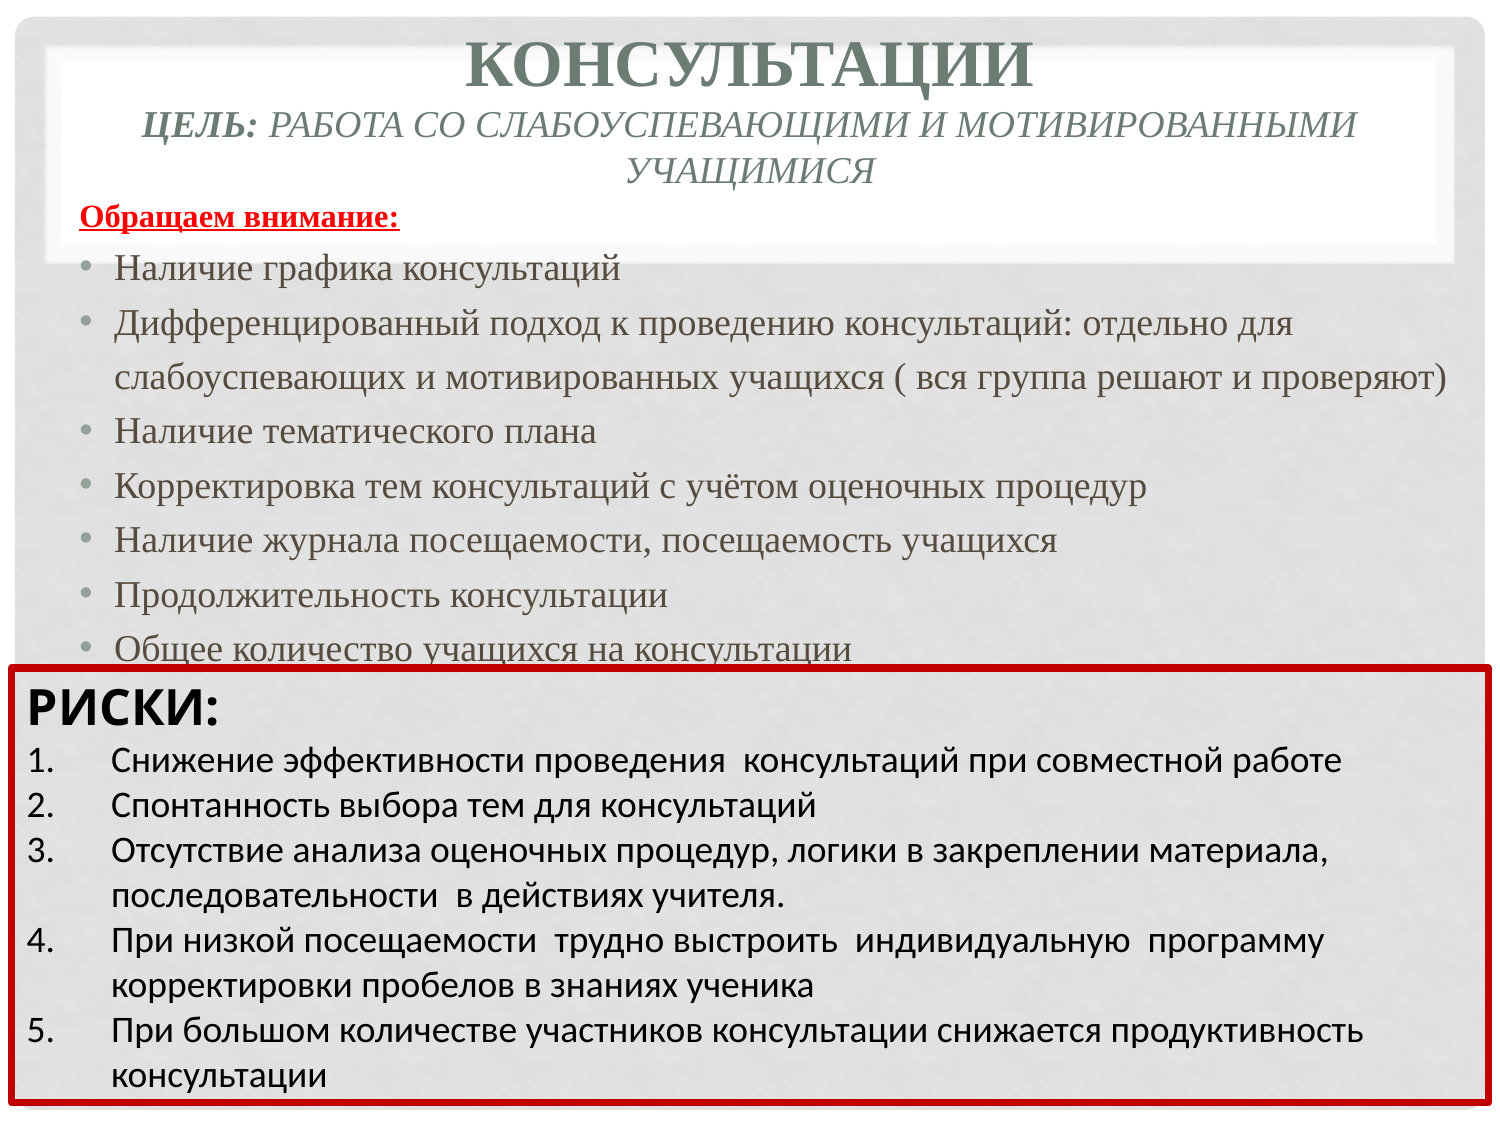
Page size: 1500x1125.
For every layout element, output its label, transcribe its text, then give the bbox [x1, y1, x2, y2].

text_box РИСКИ: Снижение эффективности проведения консультаций при совместной работе Спонтанность выбора тем для консультаций Отсутствие анализа оценочных процедур, логики в закреплении материала, последовательности в действиях учителя. При низкой посещаемости трудно выстроить индивидуальную программу корректировки пробелов в знаниях ученика При большом количестве участников консультации снижается продуктивность консультации [11, 667, 1489, 1103]
title Консультации Цель: работа со слабоуспевающими и мотивированными учащимися [0, 11, 1500, 200]
list Обращаем внимание: Наличие графика консультаций Дифференцированный подход к проведению консультаций: отдельно для слабоуспевающих и мотивированных учащихся ( вся группа решают и проверяют) Наличие тематического плана Корректировка тем консультаций с учётом оценочных процедур Наличие журнала посещаемости, посещаемость учащихся Продолжительность консультации Общее количество учащихся на консультации [46, 187, 1465, 667]
